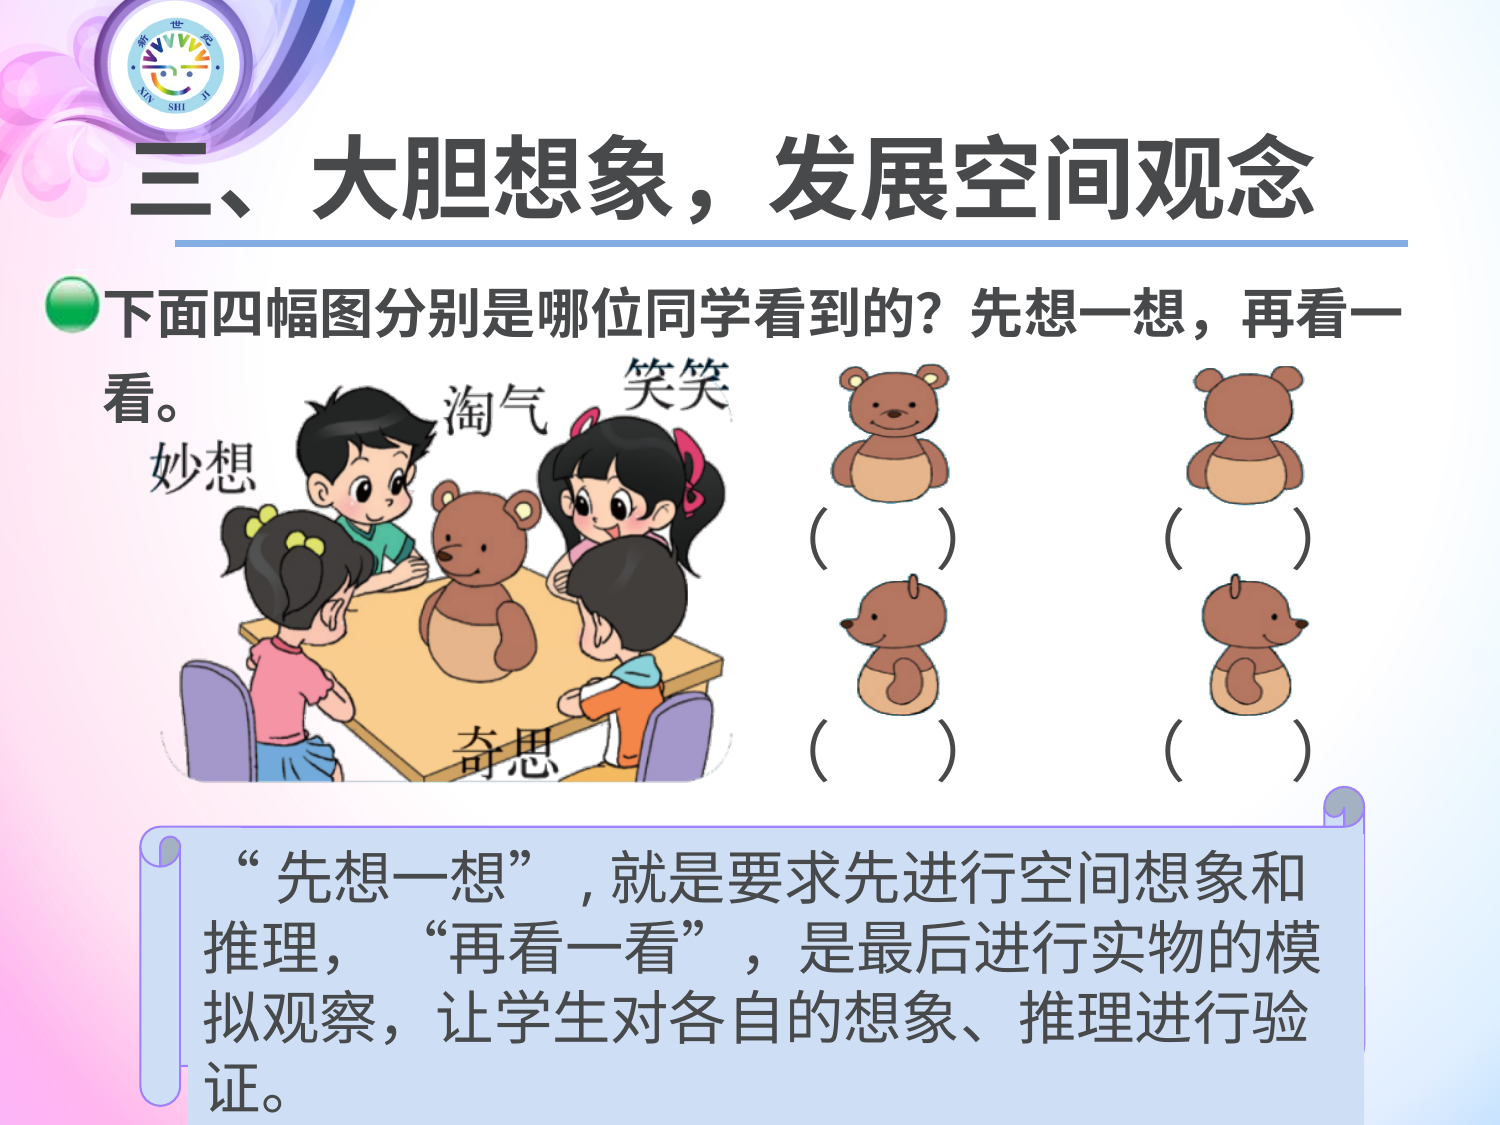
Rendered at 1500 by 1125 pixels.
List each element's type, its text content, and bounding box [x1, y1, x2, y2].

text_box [41, 252, 1483, 341]
text_box 三、大胆想象，发展空间观念 [110, 113, 1408, 239]
picture [0, 0, 1500, 1125]
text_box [140, 786, 1365, 1106]
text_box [749, 360, 1434, 799]
